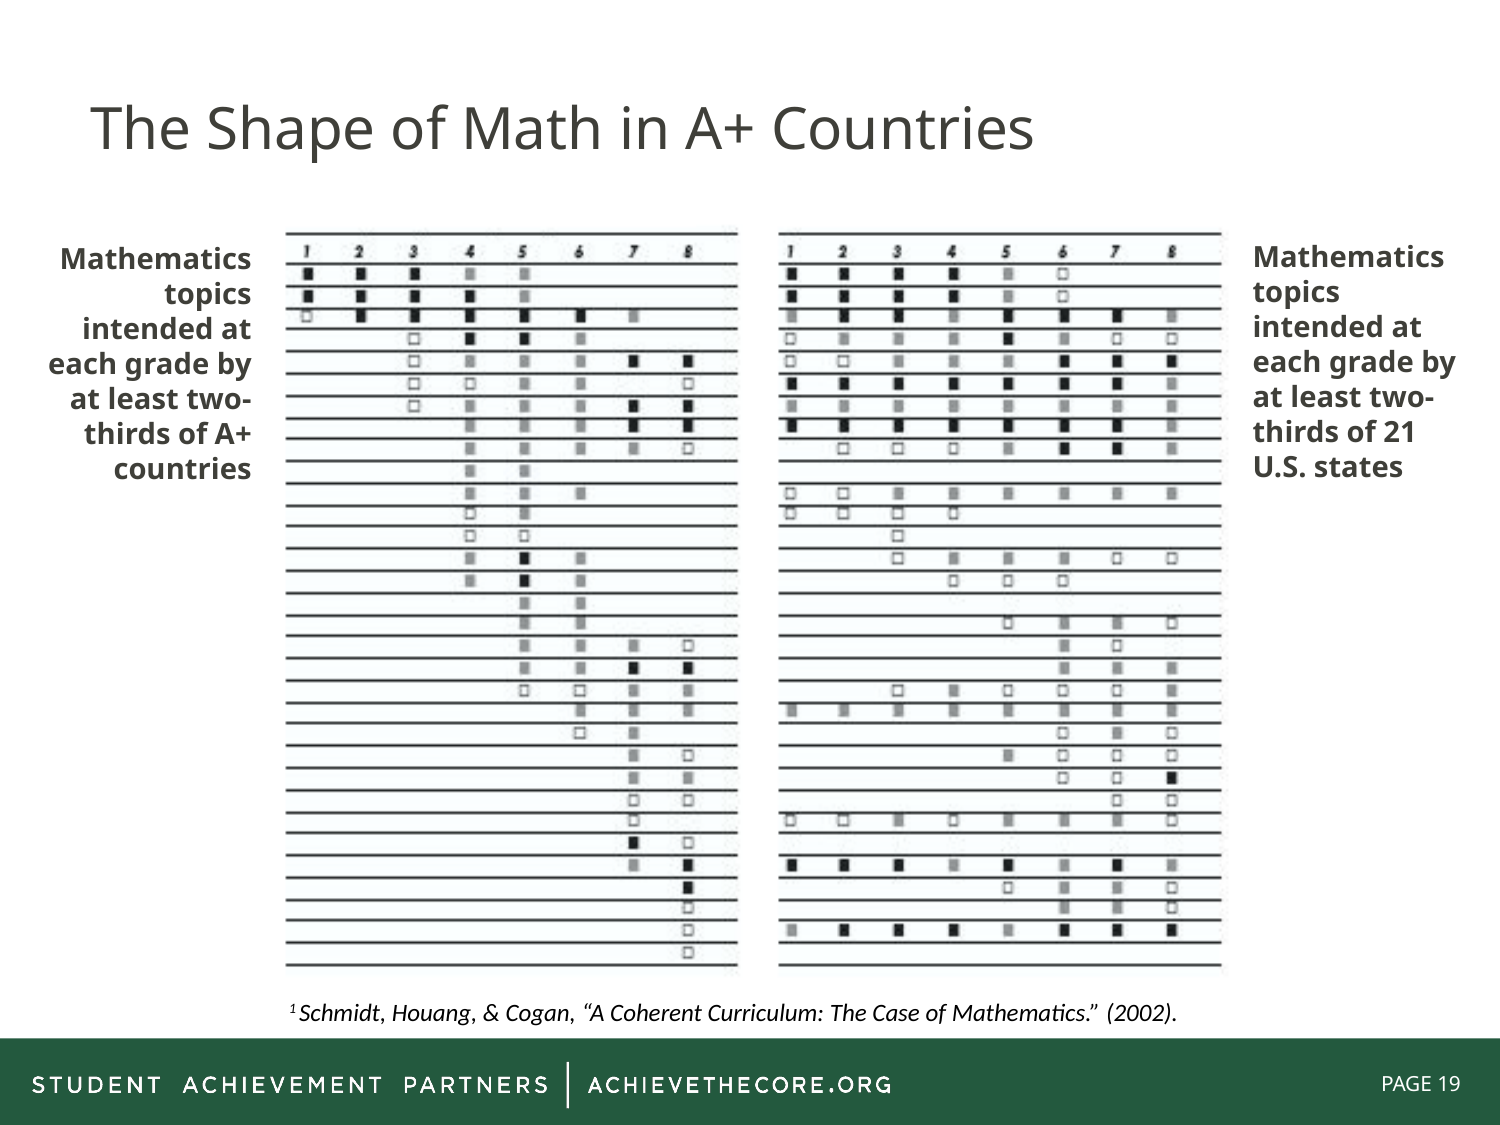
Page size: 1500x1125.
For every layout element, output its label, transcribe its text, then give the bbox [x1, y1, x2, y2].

text_box 1 Schmidt, Houang, & Cogan, “A Coherent Curriculum: The Case of Mathematics.” (2002). [273, 988, 1309, 1035]
text_box Mathematics topics intended at each grade by at least two-thirds of A+ countries [29, 232, 267, 496]
text_box [266, 206, 1238, 987]
picture [12, 1055, 911, 1112]
text_box Mathematics topics intended at each grade by at least two-thirds of 21 U.S. states [1237, 231, 1478, 494]
title The Shape of Math in A+ Countries [75, 83, 1413, 169]
